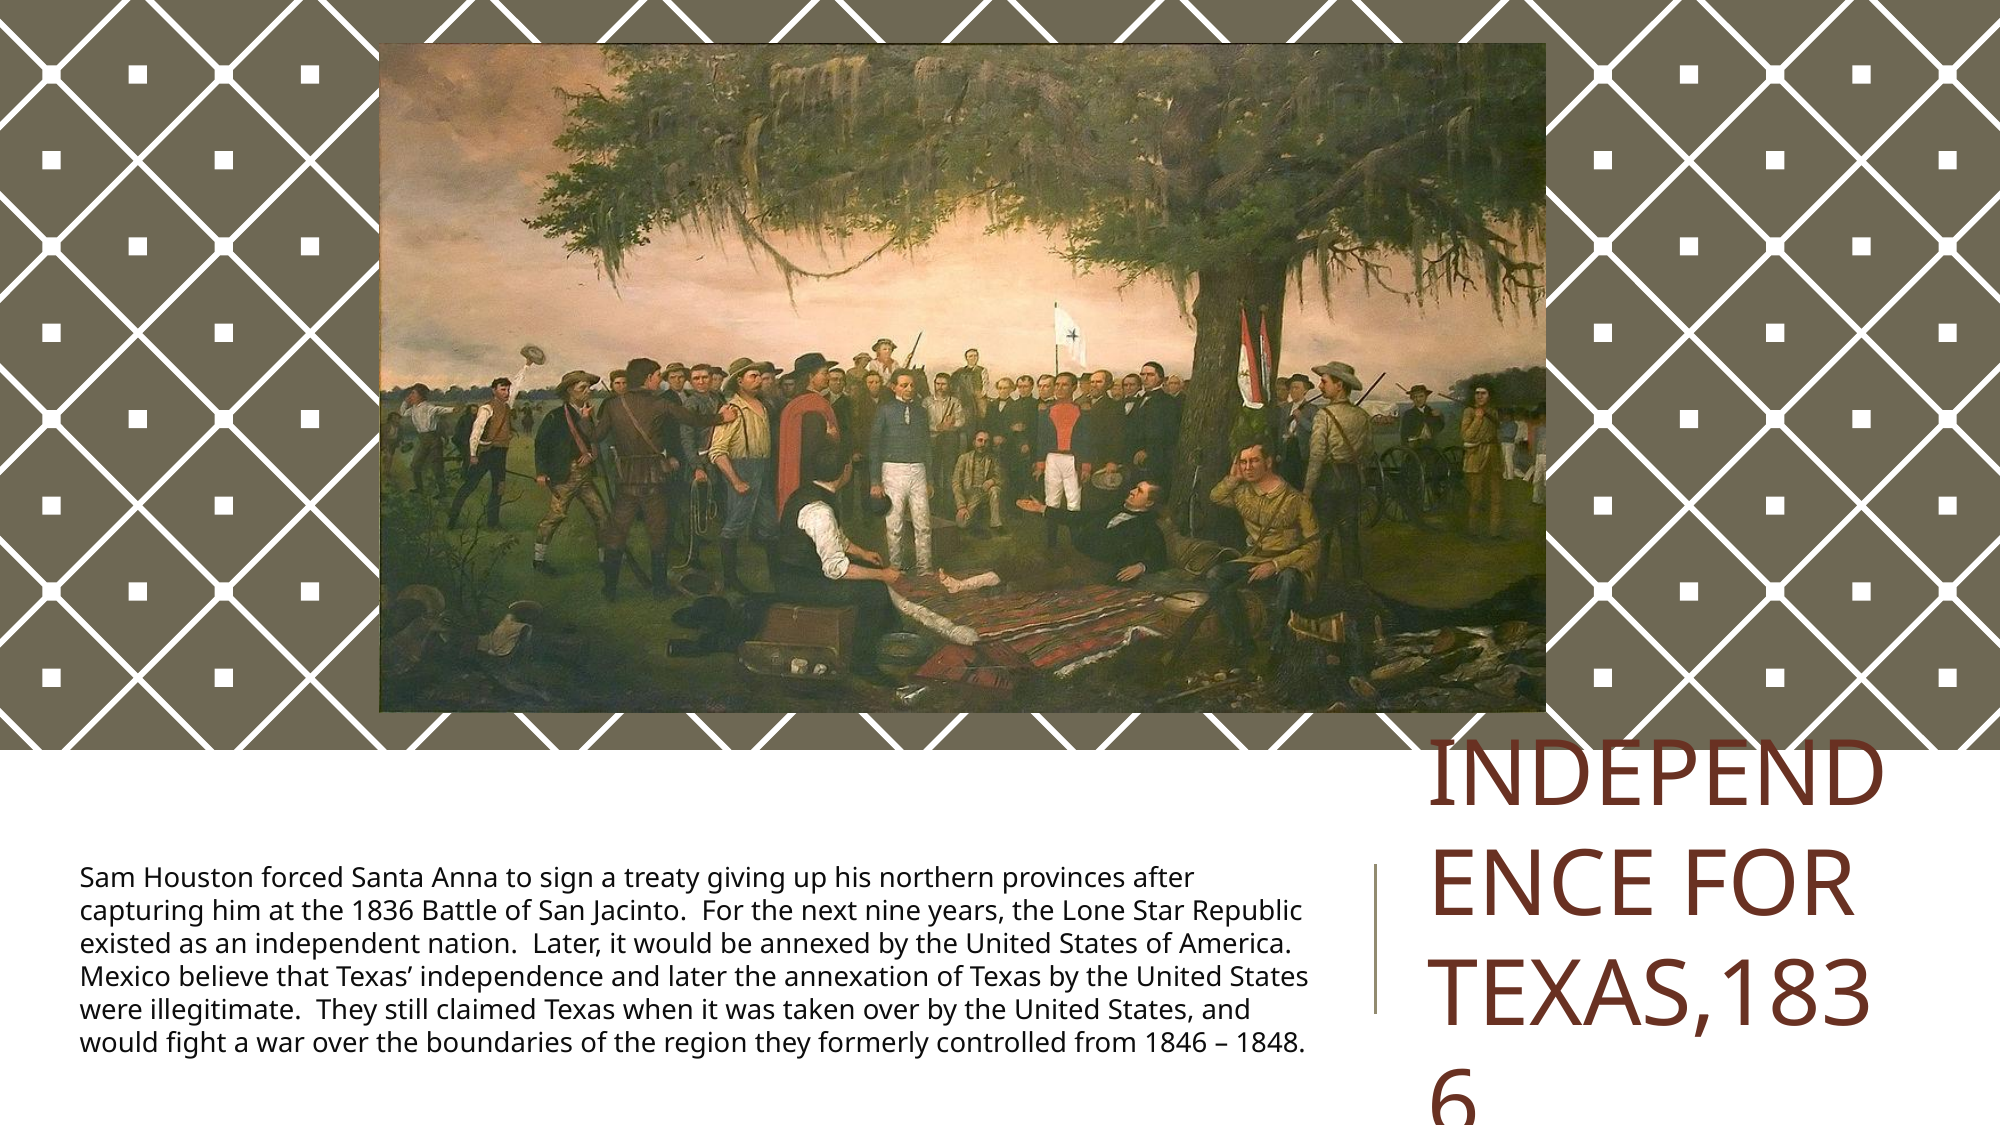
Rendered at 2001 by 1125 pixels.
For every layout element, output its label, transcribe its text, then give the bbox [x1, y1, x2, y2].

list INDEPENDENCE FOR TEXAS,1836 [1412, 813, 1938, 1054]
picture [378, 43, 1547, 713]
title Sam Houston forced Santa Anna to sign a treaty giving up his northern provinces after capturing him at the 1836 Battle of San Jacinto. For the next nine years, the Lone Star Republic existed as an independent nation. Later, it would be annexed by the United States of America. Mexico believe that Texas’ independence and later the annexation of Texas by the United States were illegitimate. They still claimed Texas when it was taken over by the United States, and would fight a war over the boundaries of the region they formerly controlled from 1846 – 1848. [64, 847, 1340, 1087]
